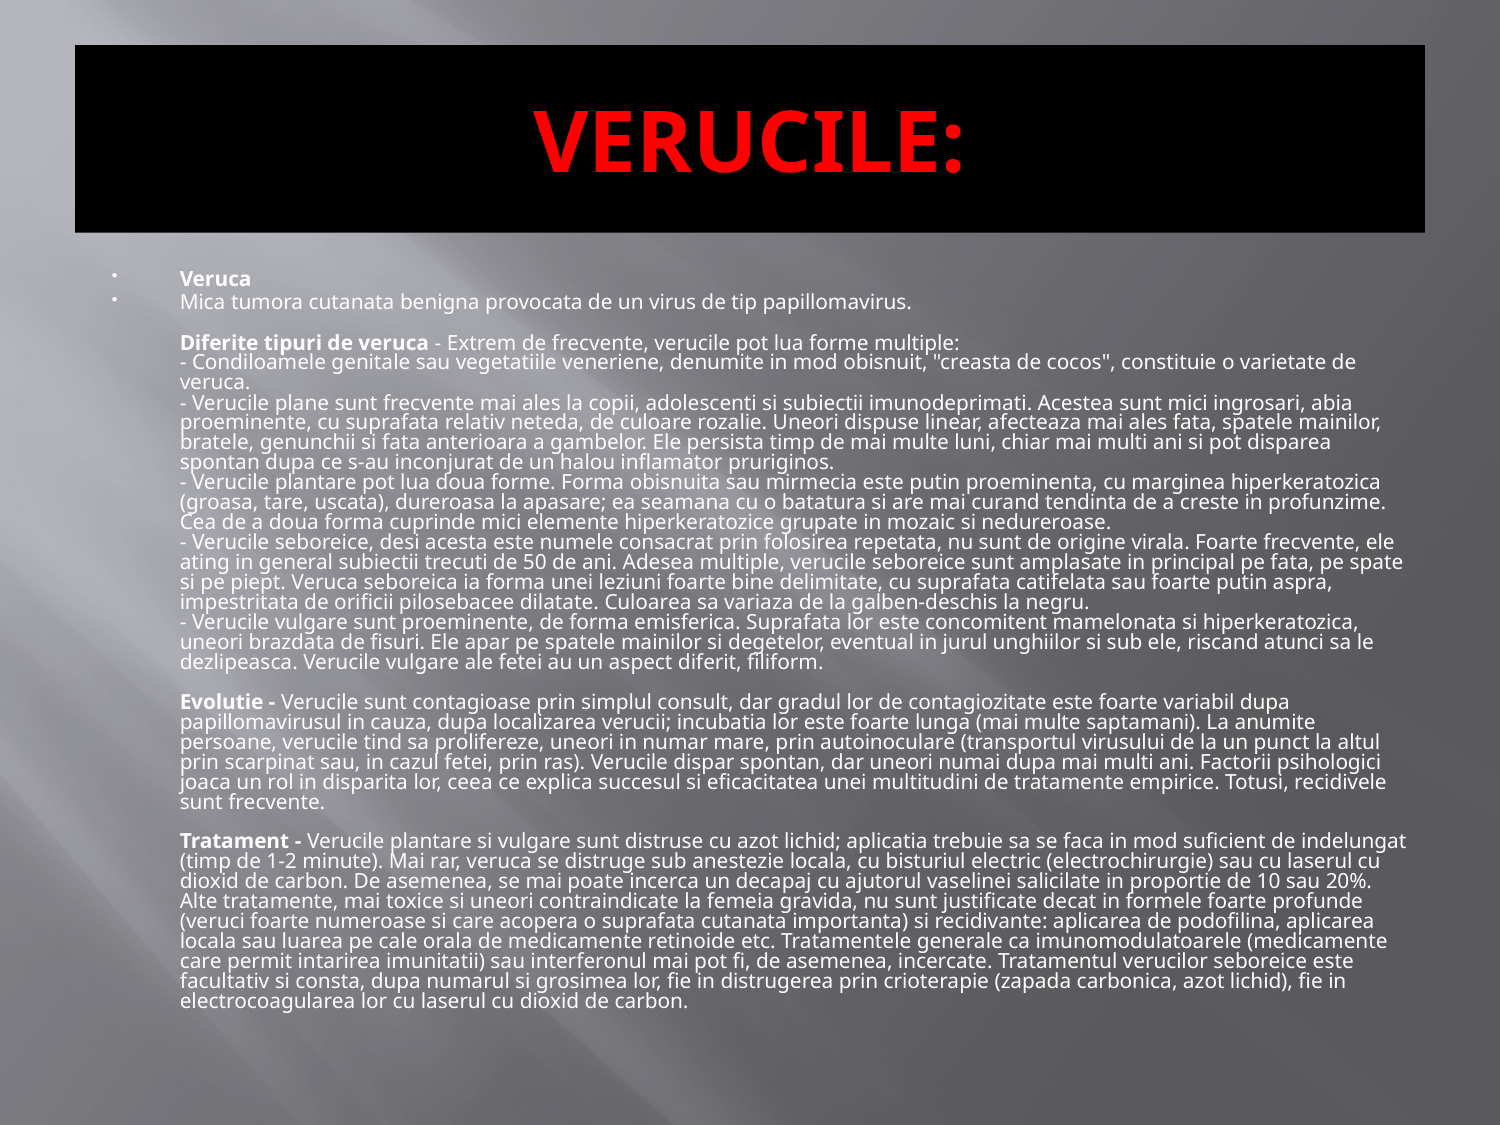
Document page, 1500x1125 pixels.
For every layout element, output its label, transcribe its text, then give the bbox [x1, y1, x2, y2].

title VERUCILE: [75, 45, 1425, 233]
list Veruca Mica tumora cutanata benigna provocata de un virus de tip papillomavirus. Diferite tipuri de veruca - Extrem de frecvente, verucile pot lua forme multiple: - Condiloamele genitale sau vegetatiile veneriene, denumite in mod obisnuit, "creasta de cocos", constituie o varietate de veruca. - Verucile plane sunt frecvente mai ales la copii, adolescenti si subiectii imunodeprimati. Acestea sunt mici ingrosari, abia proeminente, cu suprafata relativ neteda, de culoare rozalie. Uneori dispuse linear, afecteaza mai ales fata, spatele mainilor, bratele, genunchii si fata anterioara a gambelor. Ele persista timp de mai multe luni, chiar mai multi ani si pot disparea spontan dupa ce s-au inconjurat de un halou inflamator pruriginos. - Verucile plantare pot lua doua forme. Forma obisnuita sau mirmecia este putin proeminenta, cu marginea hiperkeratozica (groasa, tare, uscata), dureroasa la apasare; ea seamana cu o batatura si are mai curand tendinta de a creste in profunzime. Cea de a doua forma cuprinde mici elemente hiperkeratozice grupate in mozaic si nedureroase. - Verucile seboreice, desi acesta este numele consacrat prin folosirea repetata, nu sunt de origine virala. Foarte frecvente, ele ating in general subiectii trecuti de 50 de ani. Adesea multiple, verucile seboreice sunt amplasate in principal pe fata, pe spate si pe piept. Veruca seboreica ia forma unei leziuni foarte bine delimitate, cu suprafata catifelata sau foarte putin aspra, impestritata de orificii pilosebacee dilatate. Culoarea sa variaza de la galben-deschis la negru. - Verucile vulgare sunt proeminente, de forma emisferica. Suprafata lor este concomitent mamelonata si hiperkeratozica, uneori brazdata de fisuri. Ele apar pe spatele mainilor si degetelor, eventual in jurul unghiilor si sub ele, riscand atunci sa le dezlipeasca. Verucile vulgare ale fetei au un aspect diferit, filiform. Evolutie - Verucile sunt contagioase prin simplul consult, dar gradul lor de contagiozitate este foarte variabil dupa papillomavirusul in cauza, dupa localizarea verucii; incubatia lor este foarte lunga (mai multe saptamani). La anumite persoane, verucile tind sa prolifereze, uneori in numar mare, prin autoinoculare (transportul virusului de la un punct la altul prin scarpinat sau, in cazul fetei, prin ras). Verucile dispar spontan, dar uneori numai dupa mai multi ani. Factorii psihologici joaca un rol in disparita lor, ceea ce explica succesul si eficacitatea unei multitudini de tratamente empirice. Totusi, recidivele sunt frecvente. Tratament - Verucile plantare si vulgare sunt distruse cu azot lichid; aplicatia trebuie sa se faca in mod suficient de indelungat (timp de 1-2 minute). Mai rar, veruca se distruge sub anestezie locala, cu bisturiul electric (electrochirurgie) sau cu laserul cu dioxid de carbon. De asemenea, se mai poate incerca un decapaj cu ajutorul vaselinei salicilate in proportie de 10 sau 20%. Alte tratamente, mai toxice si uneori contraindicate la femeia gravida, nu sunt justificate decat in formele foarte profunde (veruci foarte numeroase si care acopera o suprafata cutanata importanta) si recidivante: aplicarea de podofilina, aplicarea locala sau luarea pe cale orala de medicamente retinoide etc. Tratamentele generale ca imunomodulatoarele (medicamente care permit intarirea imunitatii) sau interferonul mai pot fi, de asemenea, incercate. Tratamentul verucilor seboreice este facultativ si consta, dupa numarul si grosimea lor, fie in distrugerea prin crioterapie (zapada carbonica, azot lichid), fie in electrocoagularea lor cu laserul cu dioxid de carbon. [74, 262, 1426, 1036]
